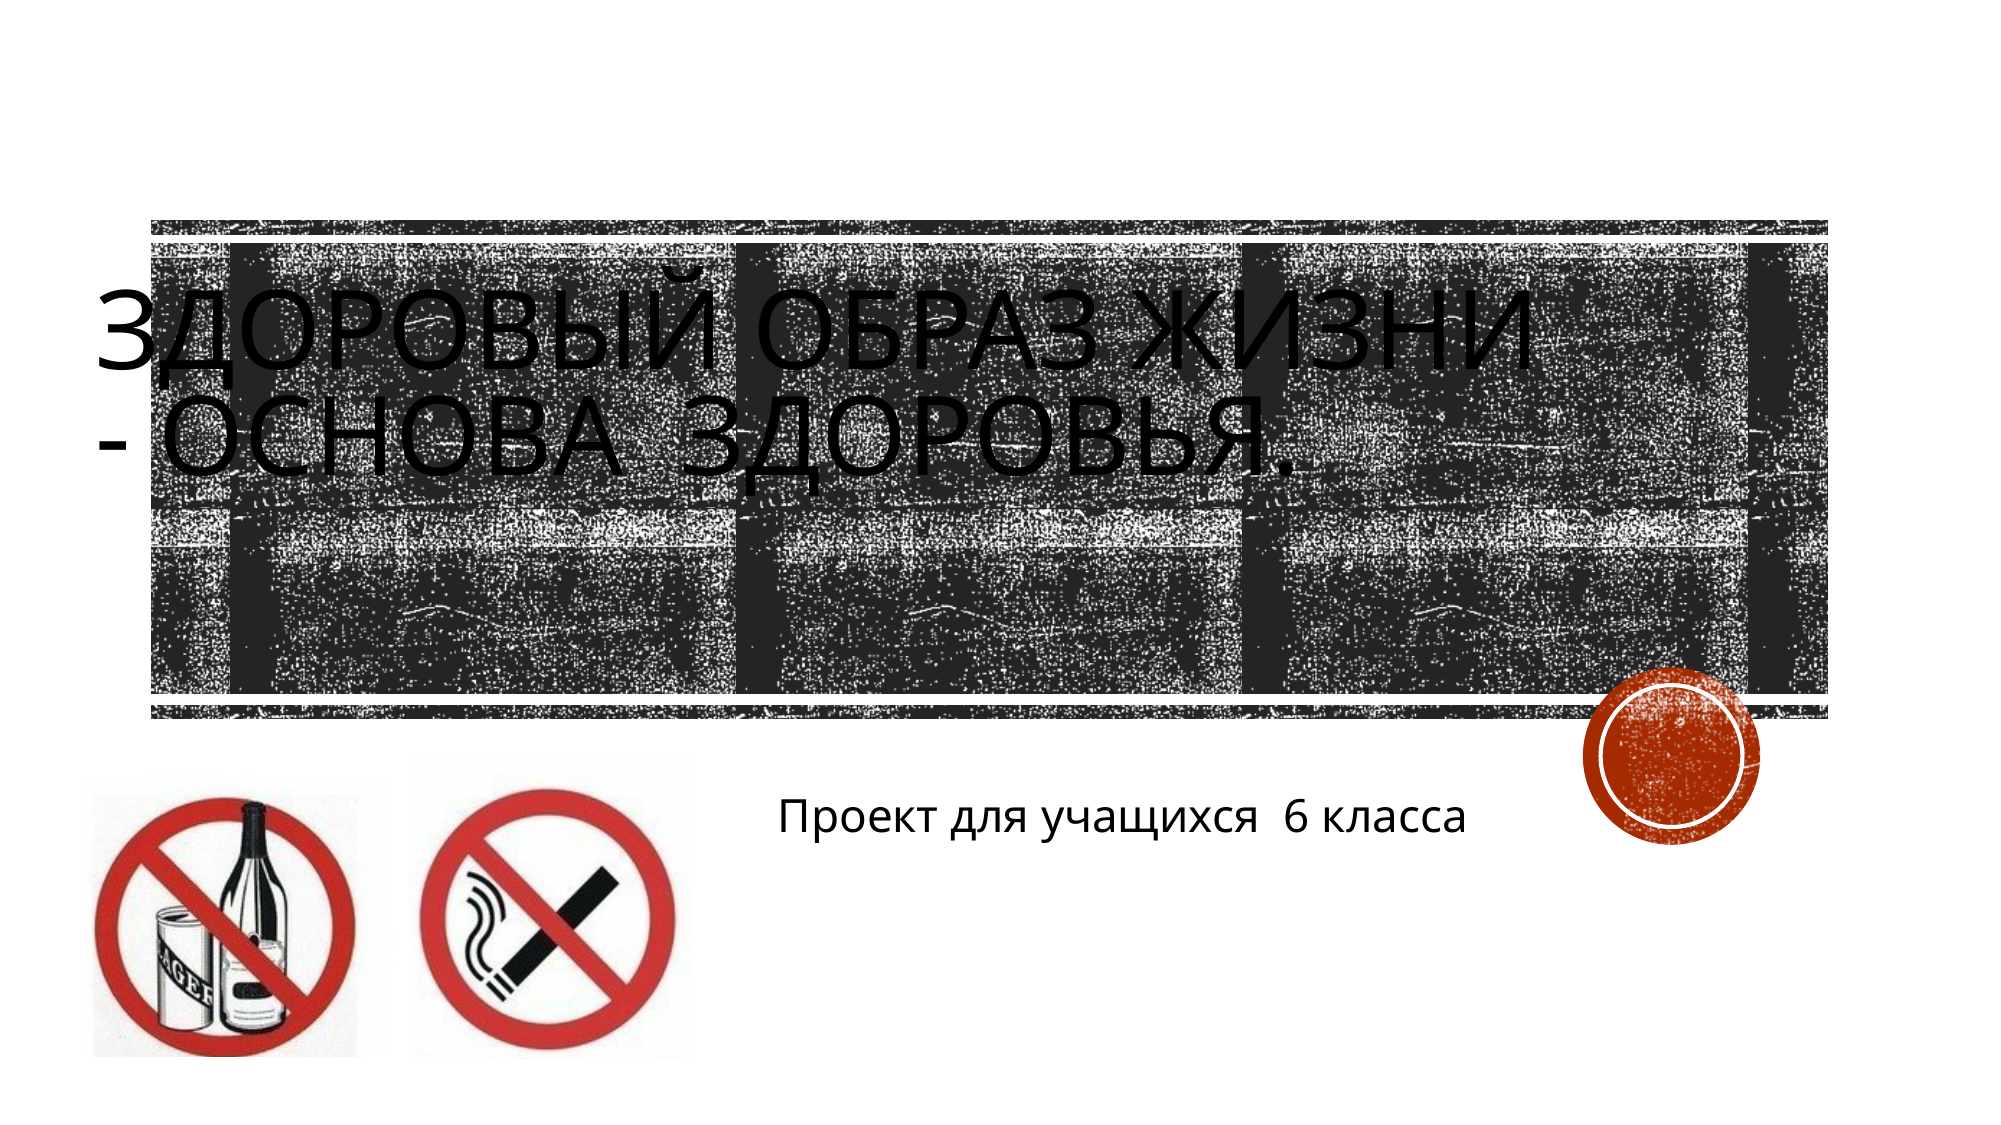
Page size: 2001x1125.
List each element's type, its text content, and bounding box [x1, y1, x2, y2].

title Здоровый образ жизни - основа здоровья. [80, 261, 1581, 653]
picture [408, 753, 694, 1078]
picture [80, 775, 393, 1057]
subtitle Проект для учащихся 6 класса [762, 785, 2000, 1057]
